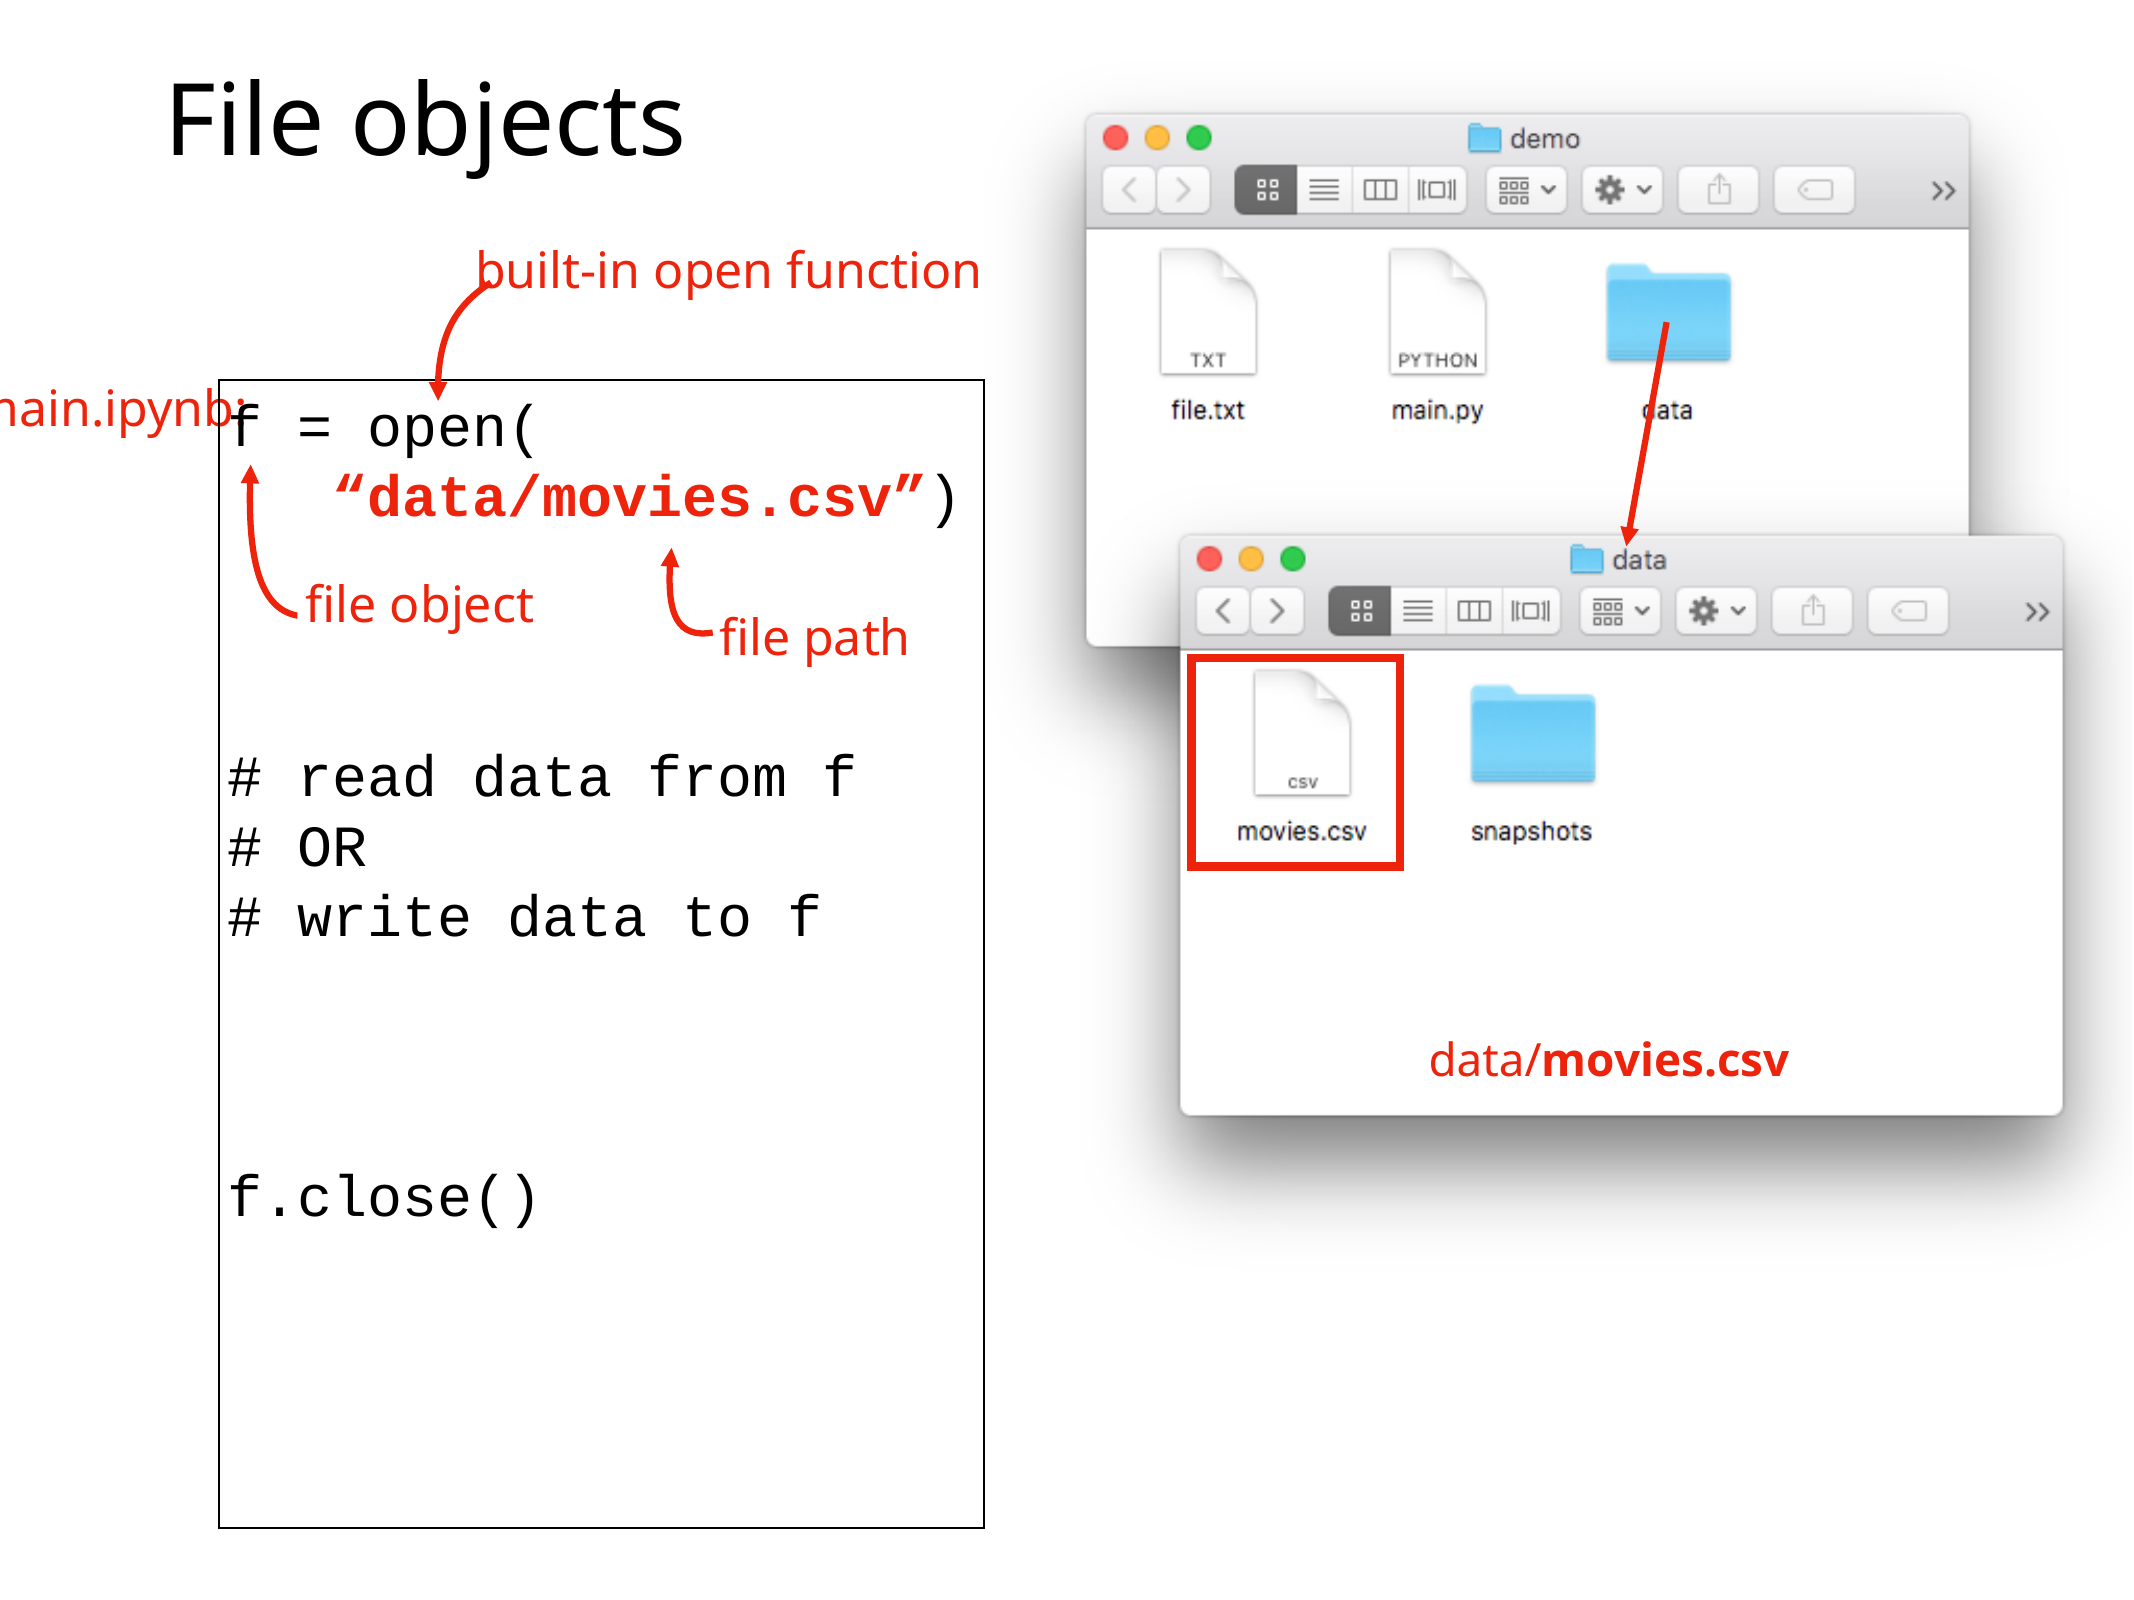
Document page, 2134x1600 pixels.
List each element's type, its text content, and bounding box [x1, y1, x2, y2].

text_box built-in open function [466, 230, 918, 308]
text_box main.ipynb: [0, 367, 257, 445]
text_box [243, 464, 297, 616]
text_box [664, 547, 710, 634]
list f = open( “data/movies.csv”) # read data from f # OR # write data to f f.close() [218, 379, 985, 1529]
text_box file object [297, 563, 543, 641]
title File objects [155, 41, 918, 191]
text_box file path [710, 597, 918, 674]
picture [918, 11, 2132, 1289]
text_box [431, 303, 480, 401]
